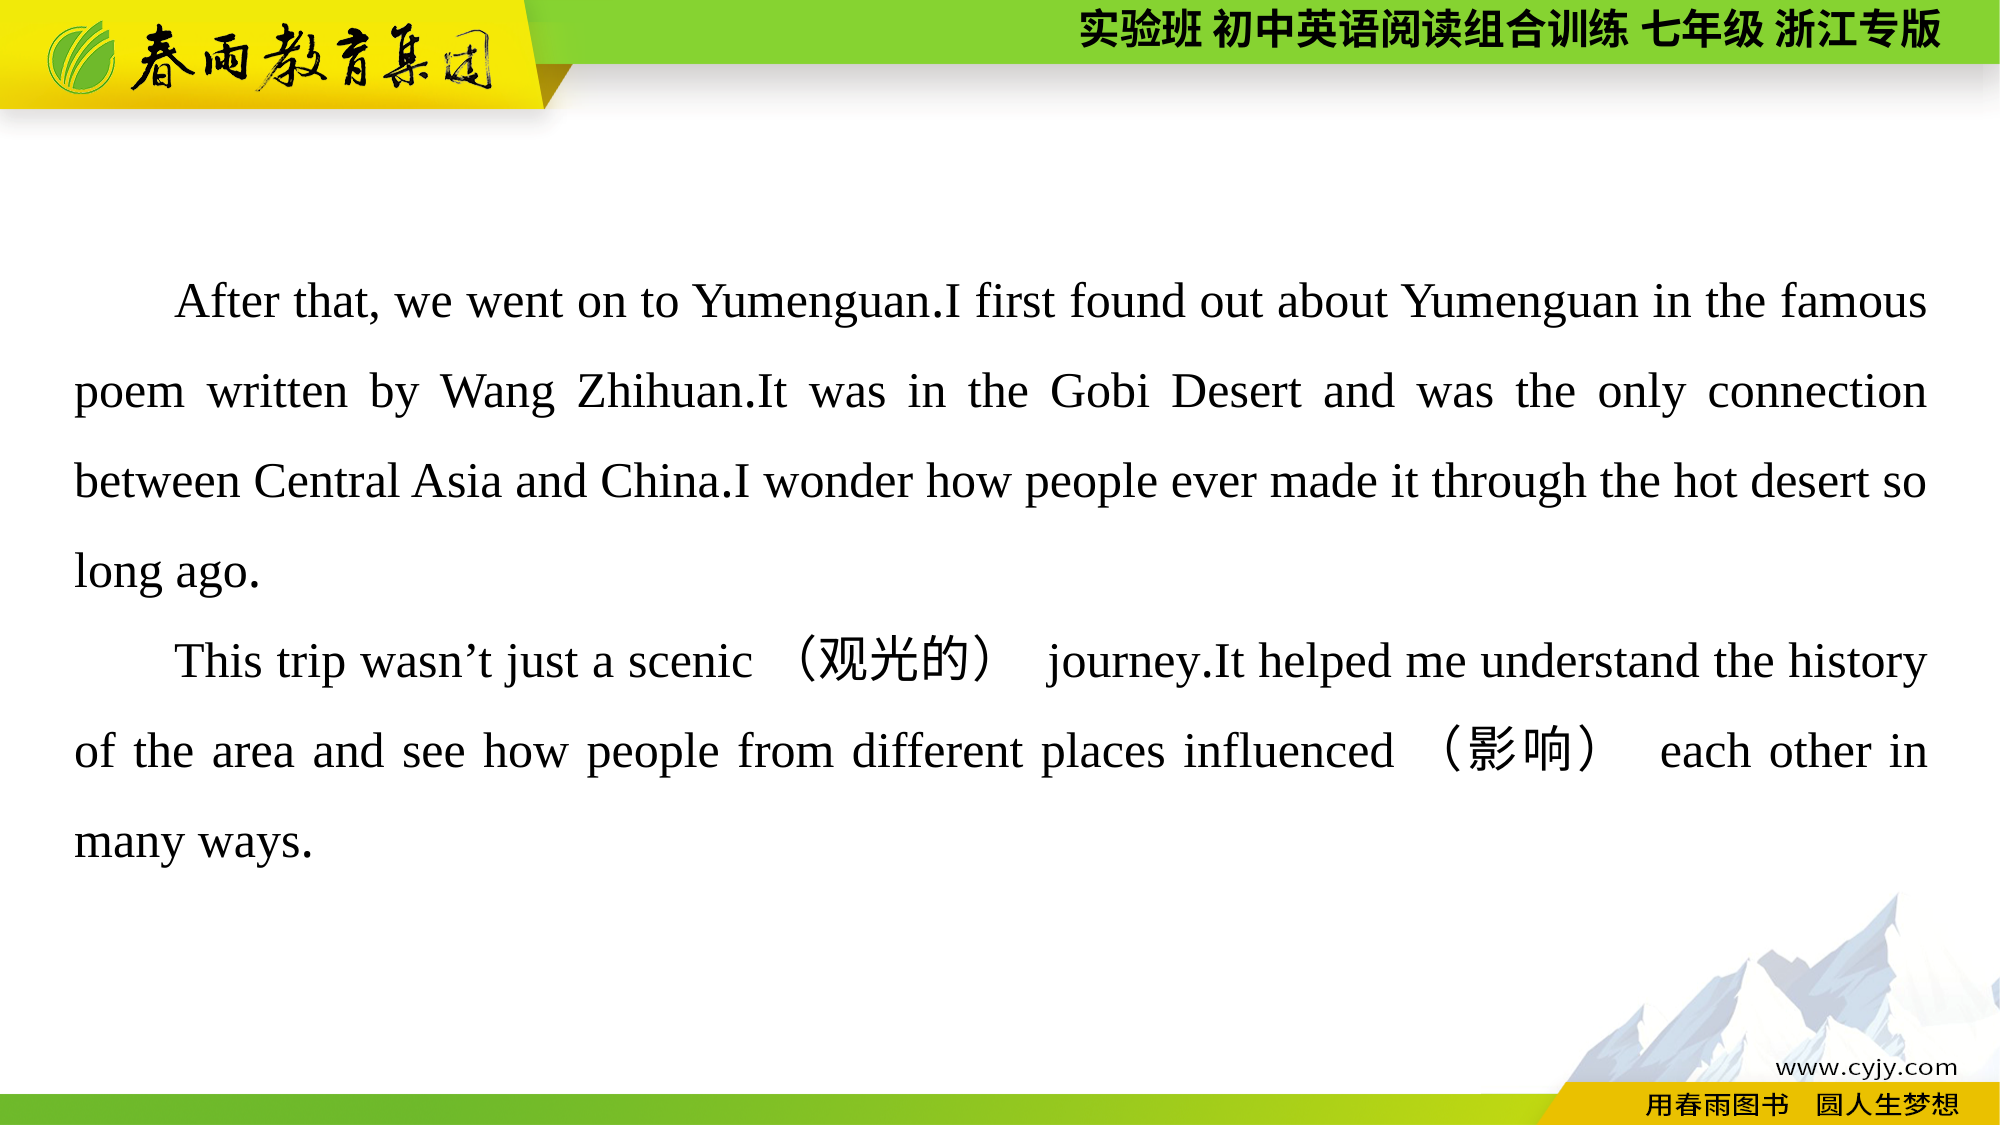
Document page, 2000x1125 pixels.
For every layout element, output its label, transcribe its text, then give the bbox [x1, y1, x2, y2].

list After that, we went on to Yumenguan.I first found out about Yumenguan in the famous poem written by Wang Zhihuan.It was in the Gobi Desert and was the only connection between Central Asia and China.I wonder how people ever made it through the hot desert so long ago. This trip wasn’t just a scenic（观光的） journey.It helped me understand the history of the area and see how people from different places influenced（影响） each other in many ways. [59, 229, 1944, 870]
picture [0, 0, 2000, 1125]
